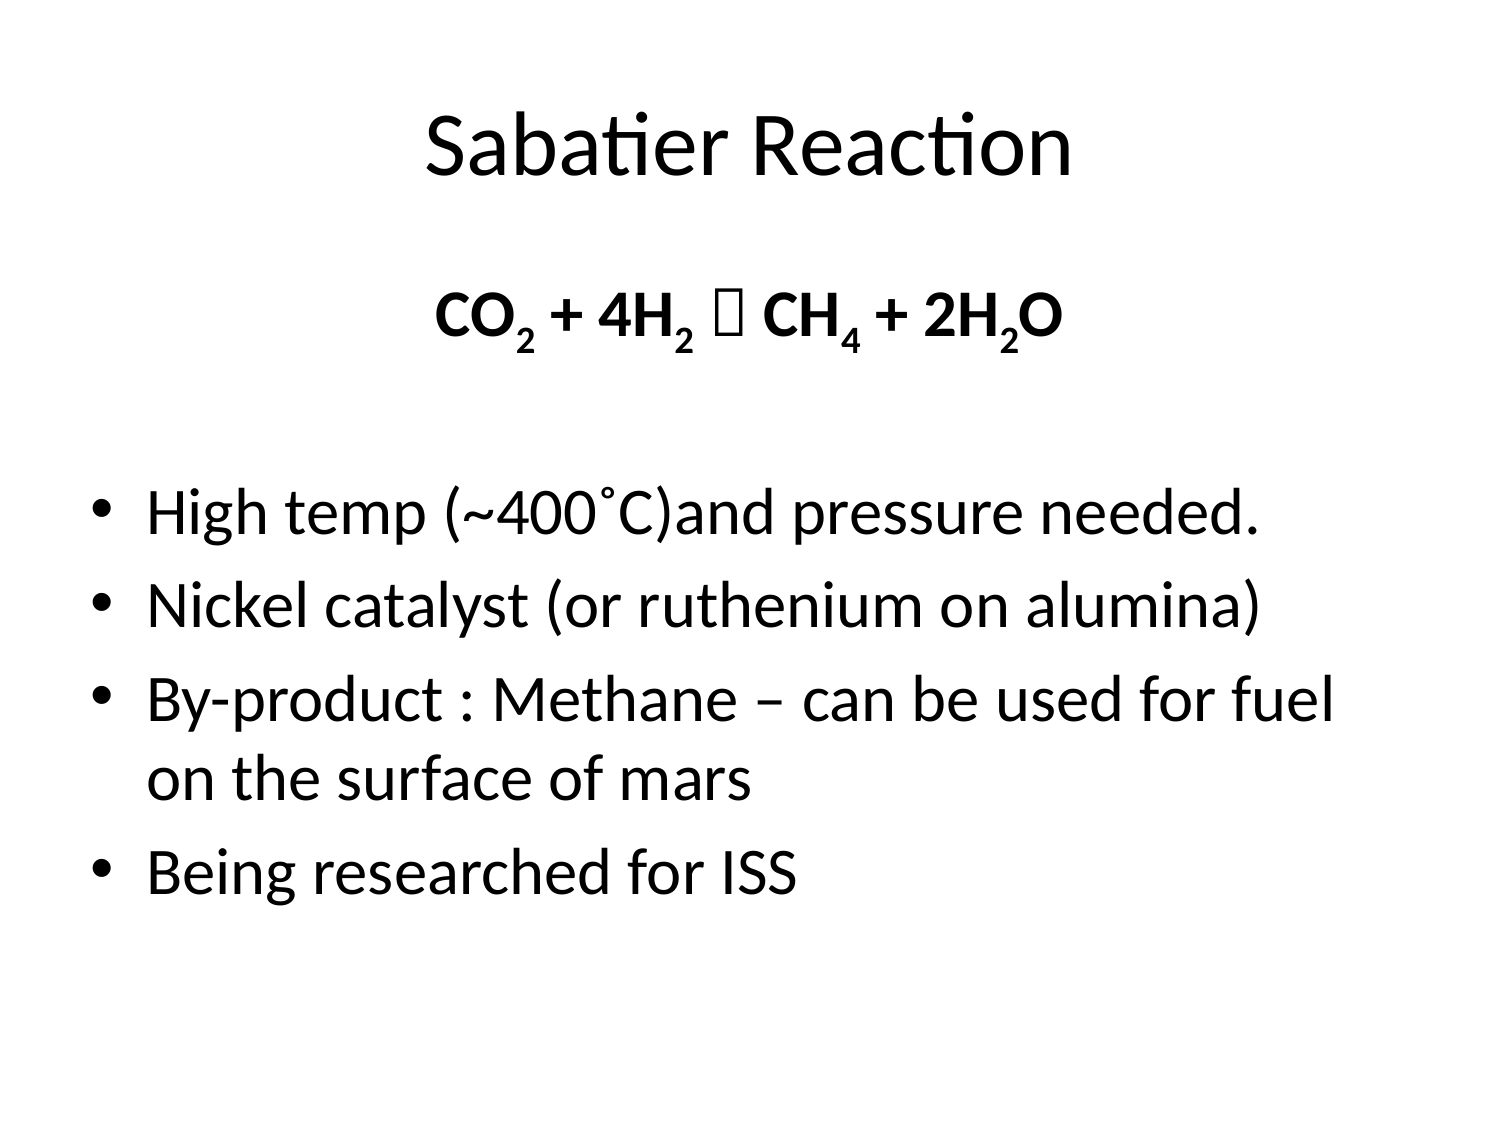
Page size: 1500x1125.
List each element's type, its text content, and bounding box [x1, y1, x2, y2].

list CO2 + 4H2  CH4 + 2H2O High temp (~400˚C)and pressure needed. Nickel catalyst (or ruthenium on alumina) By-product : Methane – can be used for fuel on the surface of mars Being researched for ISS [75, 262, 1425, 1005]
title Sabatier Reaction [75, 45, 1425, 233]
